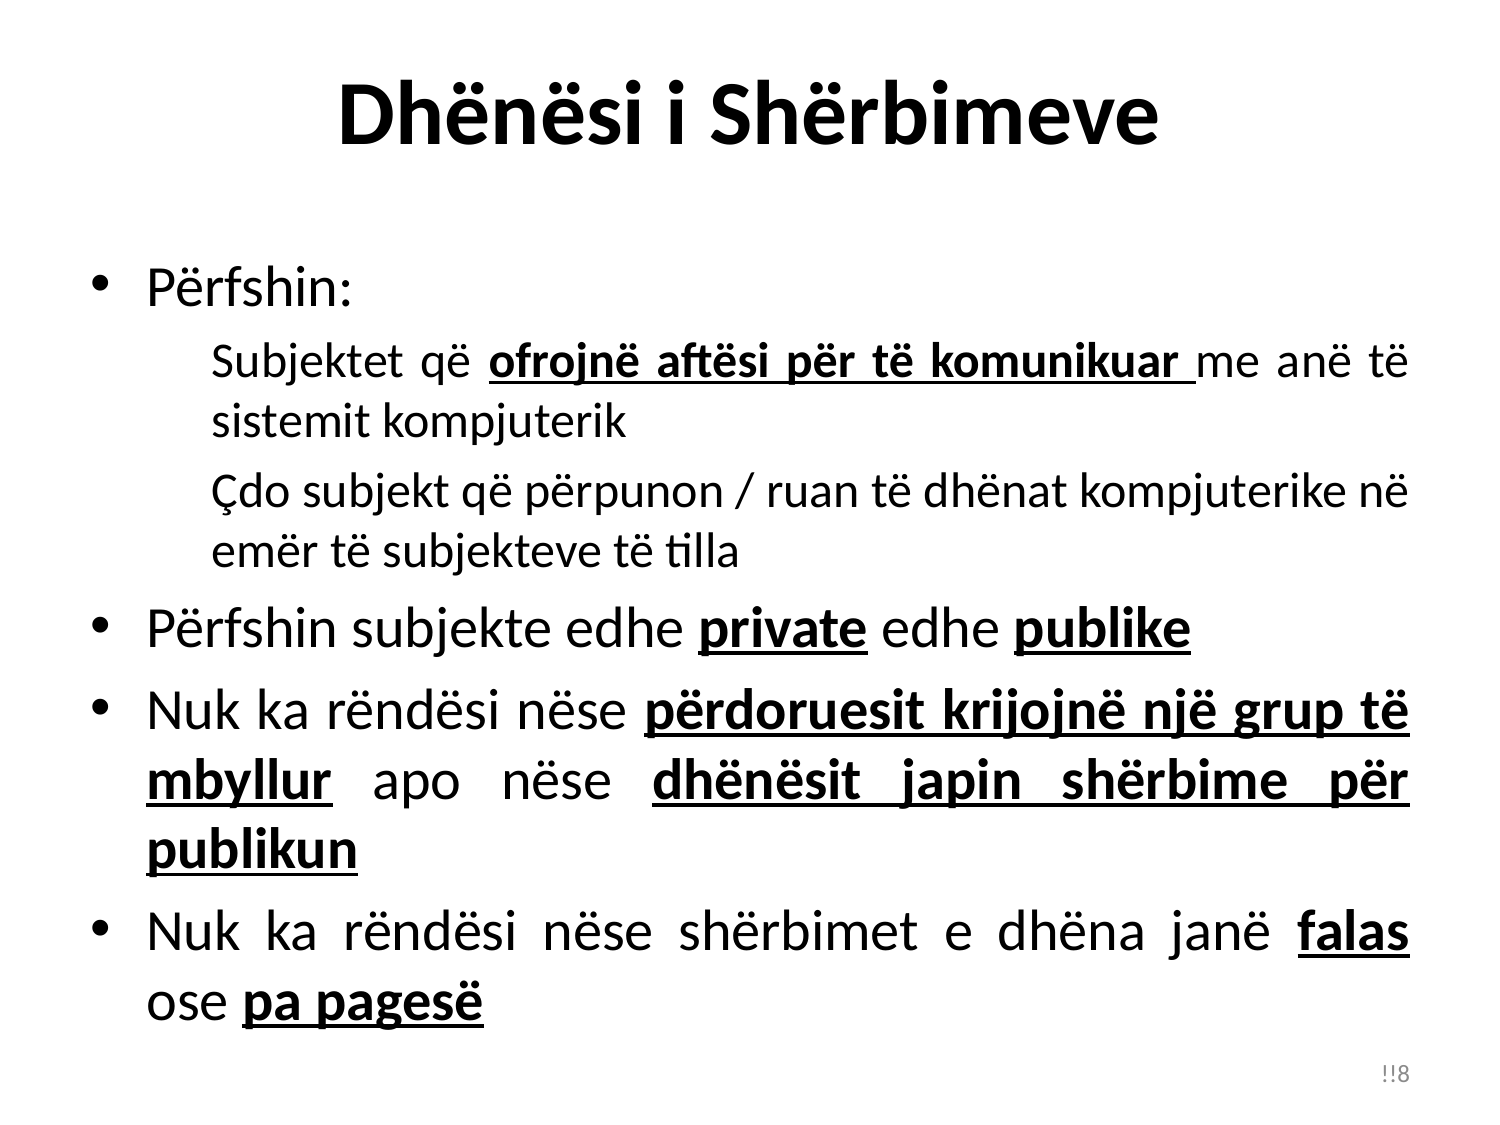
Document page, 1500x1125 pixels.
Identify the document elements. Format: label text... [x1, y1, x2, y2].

list Përfshin: Subjektet që ofrojnë aftësi për të komunikuar me anë të sistemit kompjuterik Çdo subjekt që përpunon / ruan të dhënat kompjuterike në emër të subjekteve të tilla Përfshin subjekte edhe private edhe publike Nuk ka rëndësi nëse përdoruesit krijojnë një grup të mbyllur apo nëse dhënësit japin shërbime për publikun Nuk ka rëndësi nëse shërbimet e dhëna janë falas ose pa pagesë [75, 240, 1425, 1043]
slide_number !!8 [1074, 1042, 1425, 1103]
title Dhënësi i Shërbimeve [75, 45, 1425, 233]
